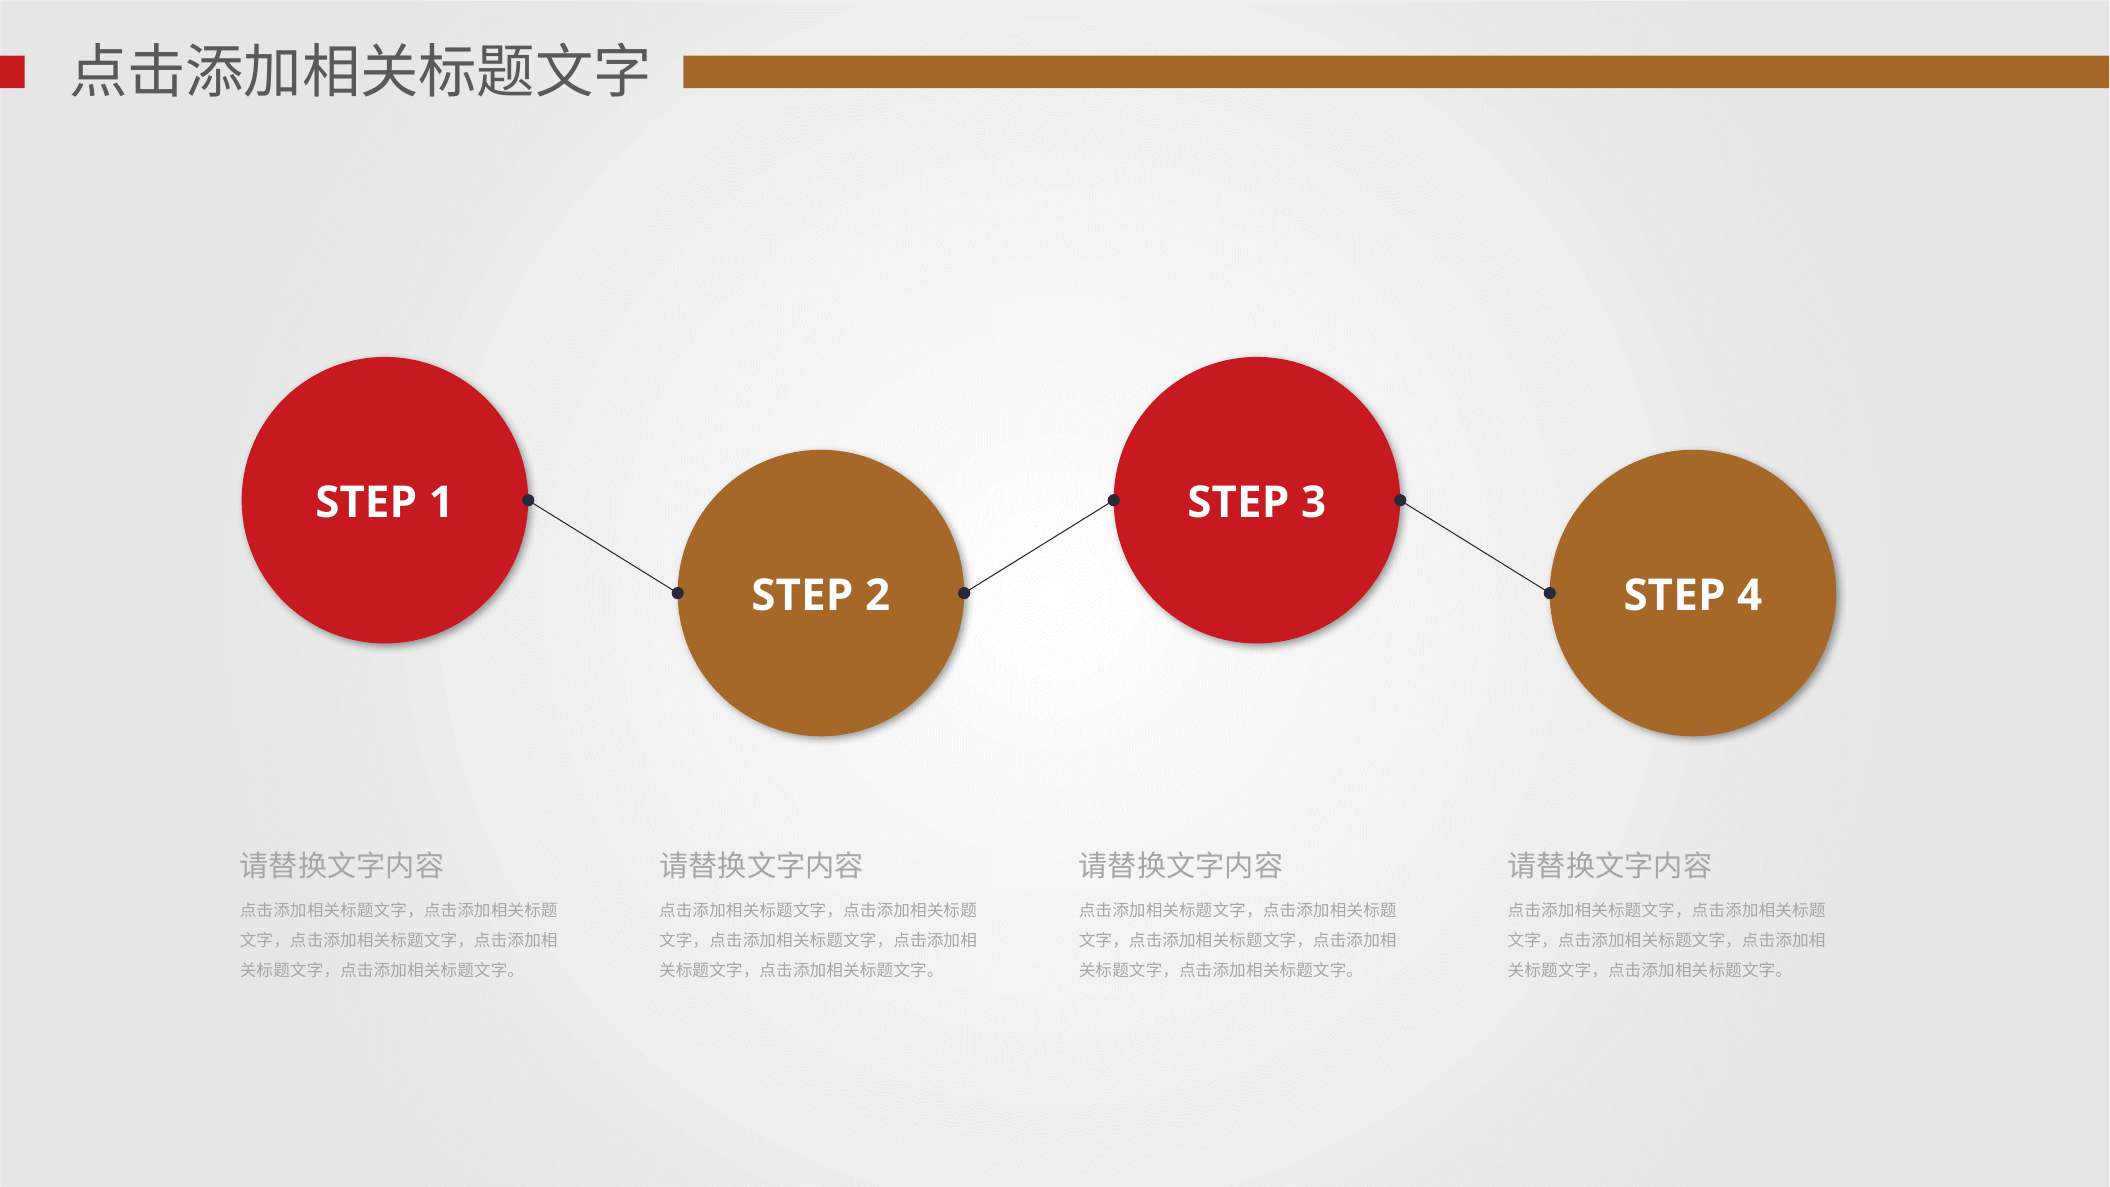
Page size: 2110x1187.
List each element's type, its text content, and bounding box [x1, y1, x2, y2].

text_box 请替换文字内容 [1491, 832, 1891, 891]
text_box 点击添加相关标题文字，点击添加相关标题文字，点击添加相关标题文字，点击添加相关标题文字，点击添加相关标题文字。 [1491, 882, 1858, 988]
text_box 点击添加相关标题文字，点击添加相关标题文字，点击添加相关标题文字，点击添加相关标题文字，点击添加相关标题文字。 [1062, 882, 1429, 988]
text_box 点击添加相关标题文字，点击添加相关标题文字，点击添加相关标题文字，点击添加相关标题文字，点击添加相关标题文字。 [223, 882, 590, 988]
text_box 点击添加相关标题文字 [54, 26, 667, 112]
text_box 请替换文字内容 [643, 832, 1043, 891]
text_box 请替换文字内容 [1062, 832, 1462, 891]
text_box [528, 500, 678, 594]
text_box 请替换文字内容 [223, 832, 623, 891]
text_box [964, 500, 1114, 594]
text_box STEP 3 [1112, 355, 1402, 645]
text_box STEP 2 [676, 448, 966, 738]
picture [0, 0, 2110, 1187]
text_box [1400, 500, 1550, 594]
text_box STEP 4 [1548, 448, 1838, 738]
text_box STEP 1 [240, 355, 530, 645]
text_box 点击添加相关标题文字，点击添加相关标题文字，点击添加相关标题文字，点击添加相关标题文字，点击添加相关标题文字。 [643, 882, 1010, 988]
